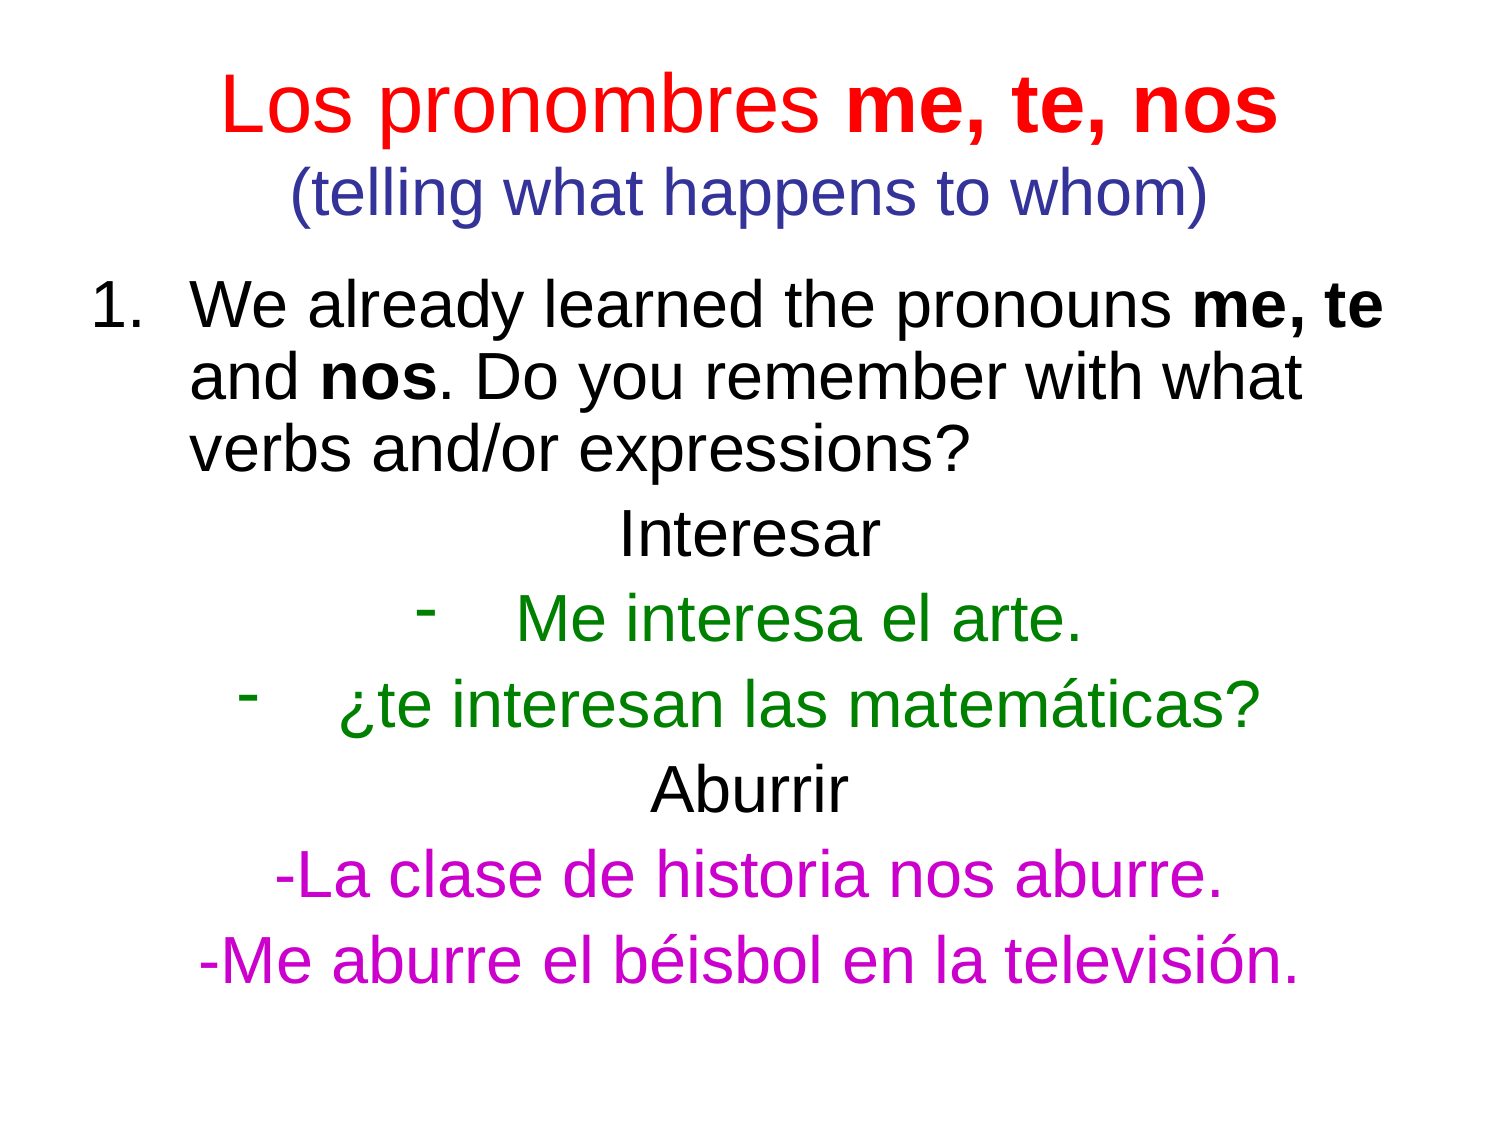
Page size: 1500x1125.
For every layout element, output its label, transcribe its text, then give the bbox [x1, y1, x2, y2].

list We already learned the pronouns me, te and nos. Do you remember with what verbs and/or expressions? Interesar Me interesa el arte. ¿te interesan las matemáticas? Aburrir -La clase de historia nos aburre. -Me aburre el béisbol en la televisión. [75, 262, 1425, 1088]
title Los pronombres me, te, nos (telling what happens to whom) [75, 45, 1425, 233]
